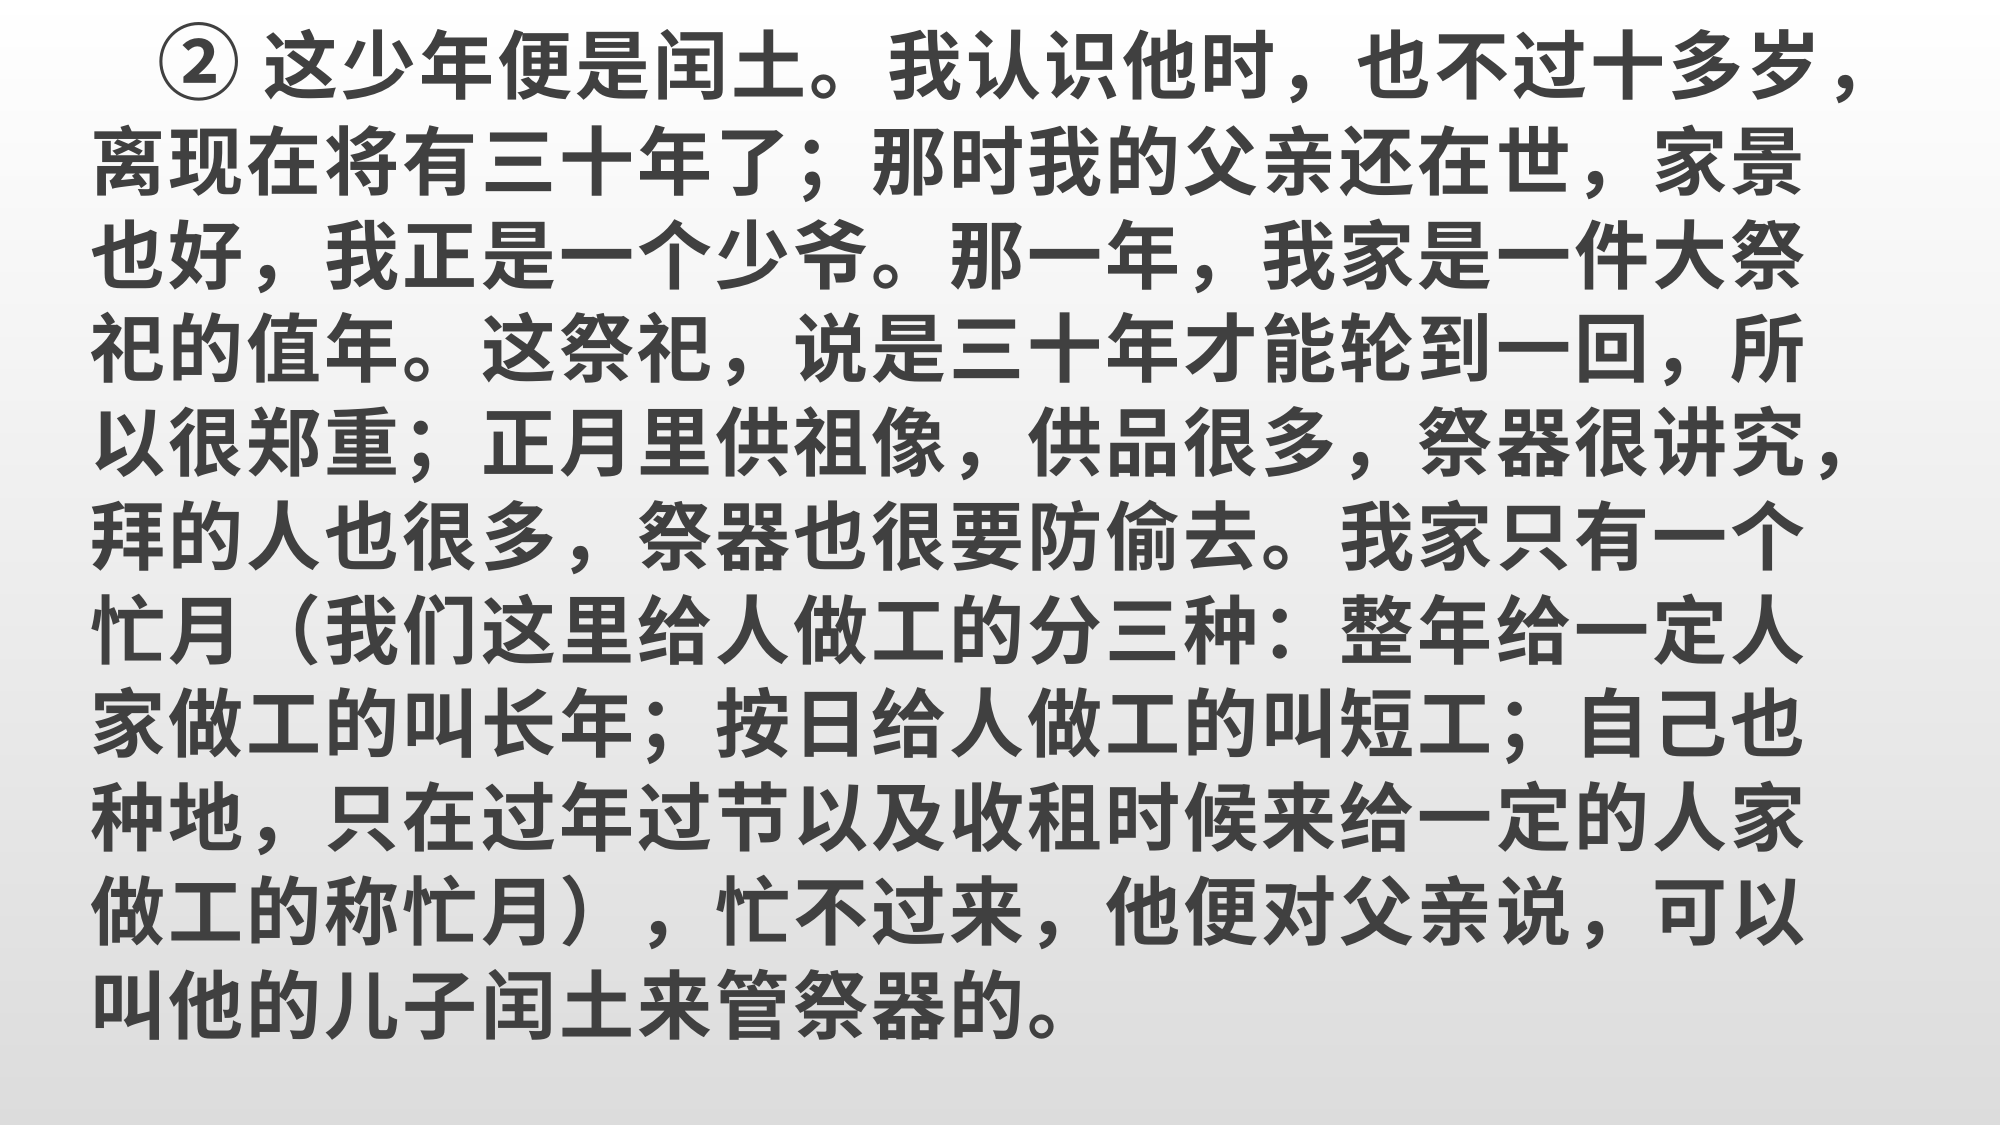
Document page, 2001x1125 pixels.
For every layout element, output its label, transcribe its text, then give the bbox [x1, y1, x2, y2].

list ②这少年便是闰土。我认识他时，也不过十多岁，离现在将有三十年了；那时我的父亲还在世，家景也好，我正是一个少爷。那一年，我家是一件大祭祀的值年。这祭祀，说是三十年才能轮到一回，所以很郑重；正月里供祖像，供品很多，祭器很讲究，拜的人也很多，祭器也很要防偷去。我家只有一个忙月（我们这里给人做工的分三种：整年给一定人家做工的叫长年；按日给人做工的叫短工；自己也种地，只在过年过节以及收租时候来给一定的人家做工的称忙月），忙不过来，他便对父亲说，可以叫他的儿子闰土来管祭器的。 [73, 16, 1897, 1125]
